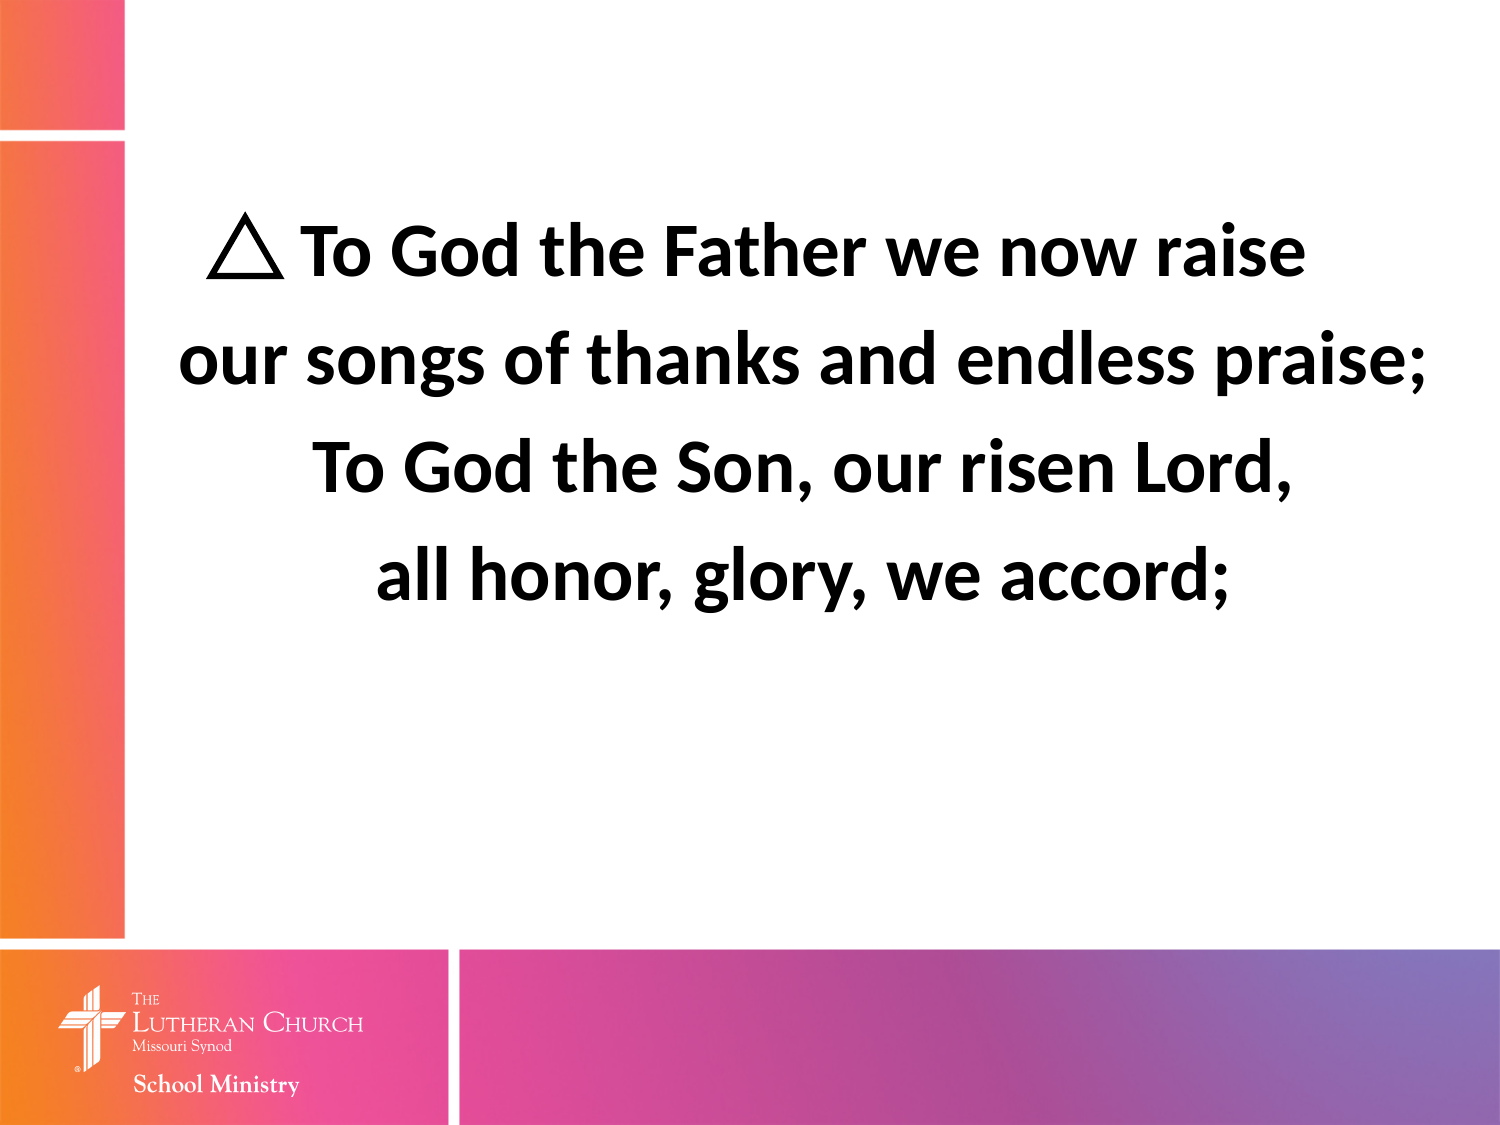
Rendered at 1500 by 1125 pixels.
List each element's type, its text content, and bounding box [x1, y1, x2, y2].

picture [0, 0, 1500, 1125]
text_box [209, 215, 281, 278]
list To God the Father we now raise our songs of thanks and endless praise; To God the Son, our risen Lord, all honor, glory, we accord; [157, 191, 1451, 731]
